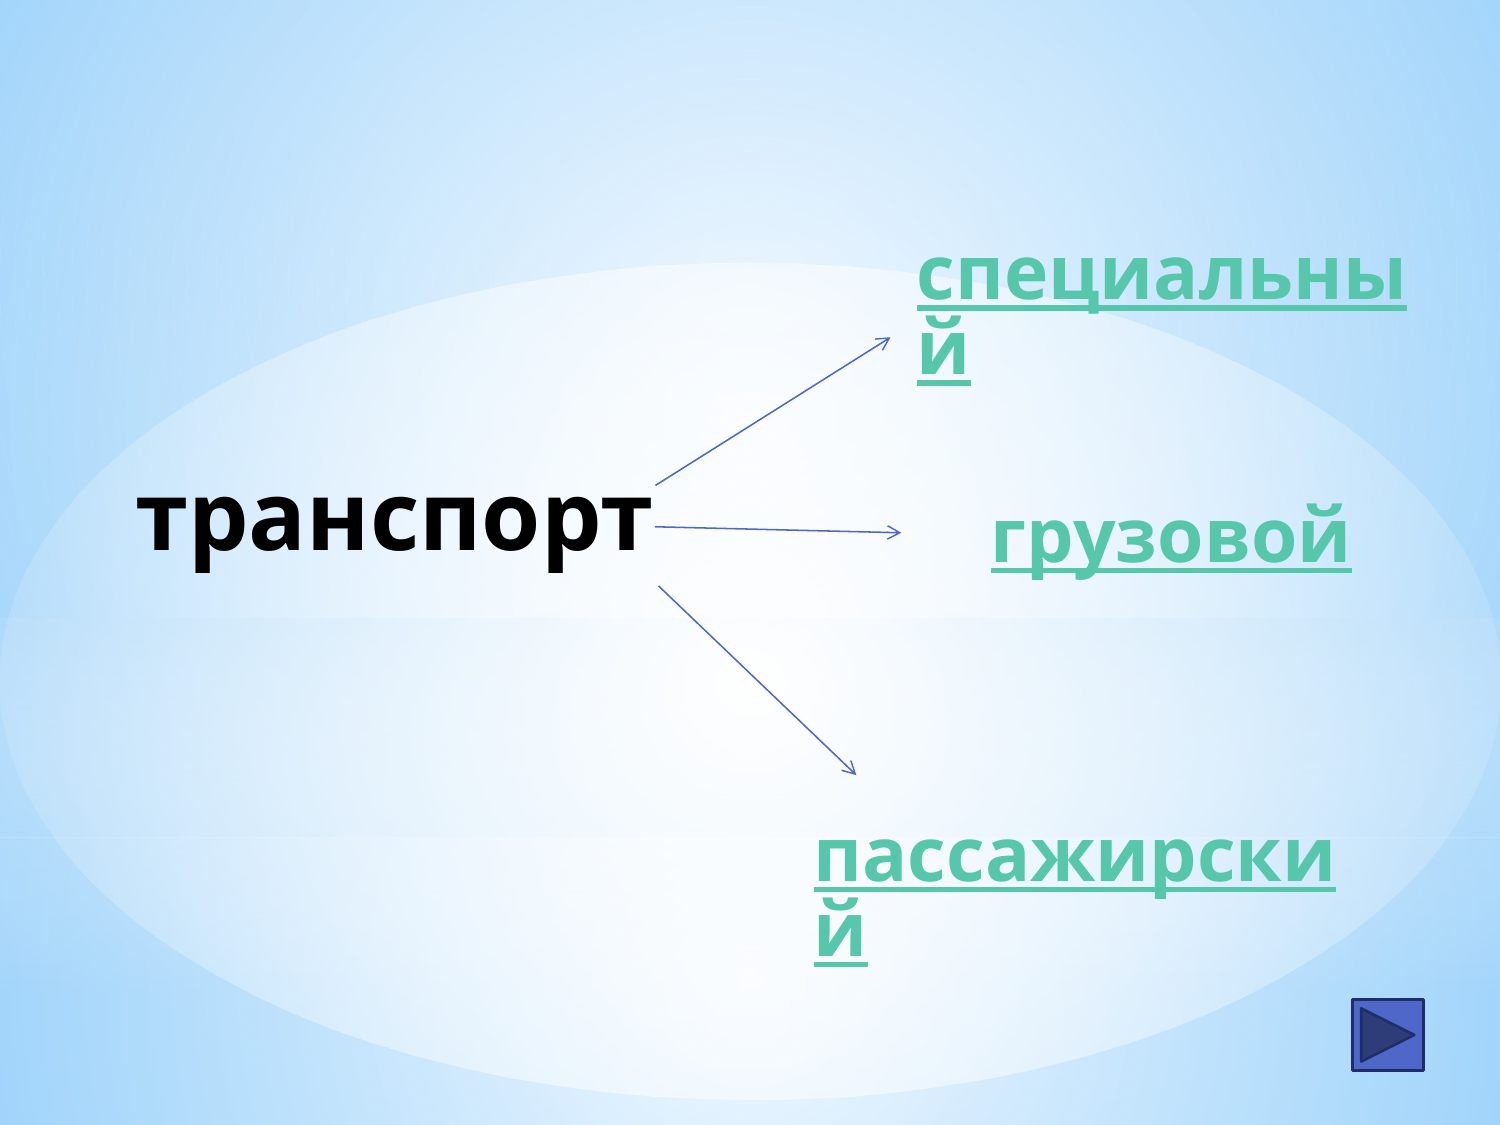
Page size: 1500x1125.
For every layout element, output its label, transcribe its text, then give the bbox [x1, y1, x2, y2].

title транспорт [81, 447, 708, 635]
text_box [655, 336, 891, 486]
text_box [654, 526, 902, 533]
text_box специальный [902, 217, 1452, 335]
text_box пассажирский [799, 798, 1378, 916]
text_box [1351, 998, 1425, 1072]
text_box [658, 585, 857, 776]
text_box грузовой [975, 479, 1378, 597]
